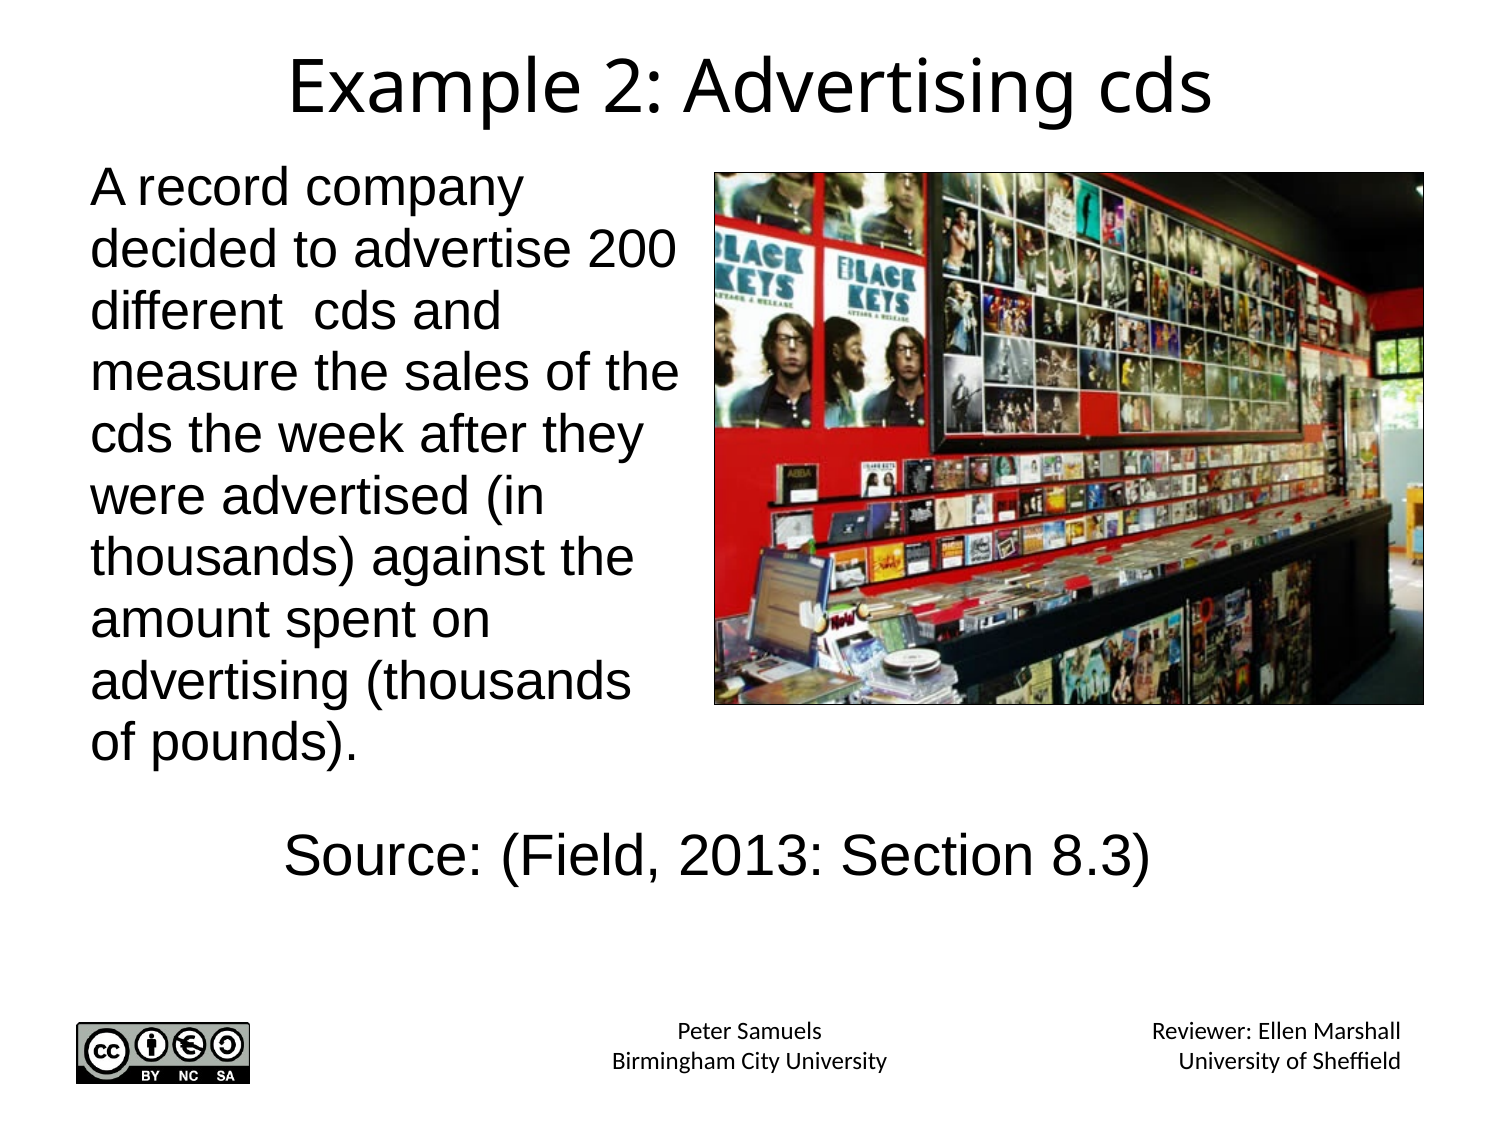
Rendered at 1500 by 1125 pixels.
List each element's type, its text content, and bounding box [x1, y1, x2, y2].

title Example 2: Advertising cds [75, 30, 1425, 135]
list A record company decided to advertise 200 different cds and measure the sales of the cds the week after they were advertised (in thousands) against the amount spent on advertising (thousands of pounds). [75, 149, 703, 787]
text_box Source: (Field, 2013: Section 8.3) [268, 814, 1232, 896]
picture [714, 172, 1424, 705]
text_box Peter Samuels Birmingham City University [549, 1007, 951, 1083]
picture [76, 1022, 251, 1084]
text_box Reviewer: Ellen Marshall University of Sheffield [1038, 1007, 1417, 1083]
